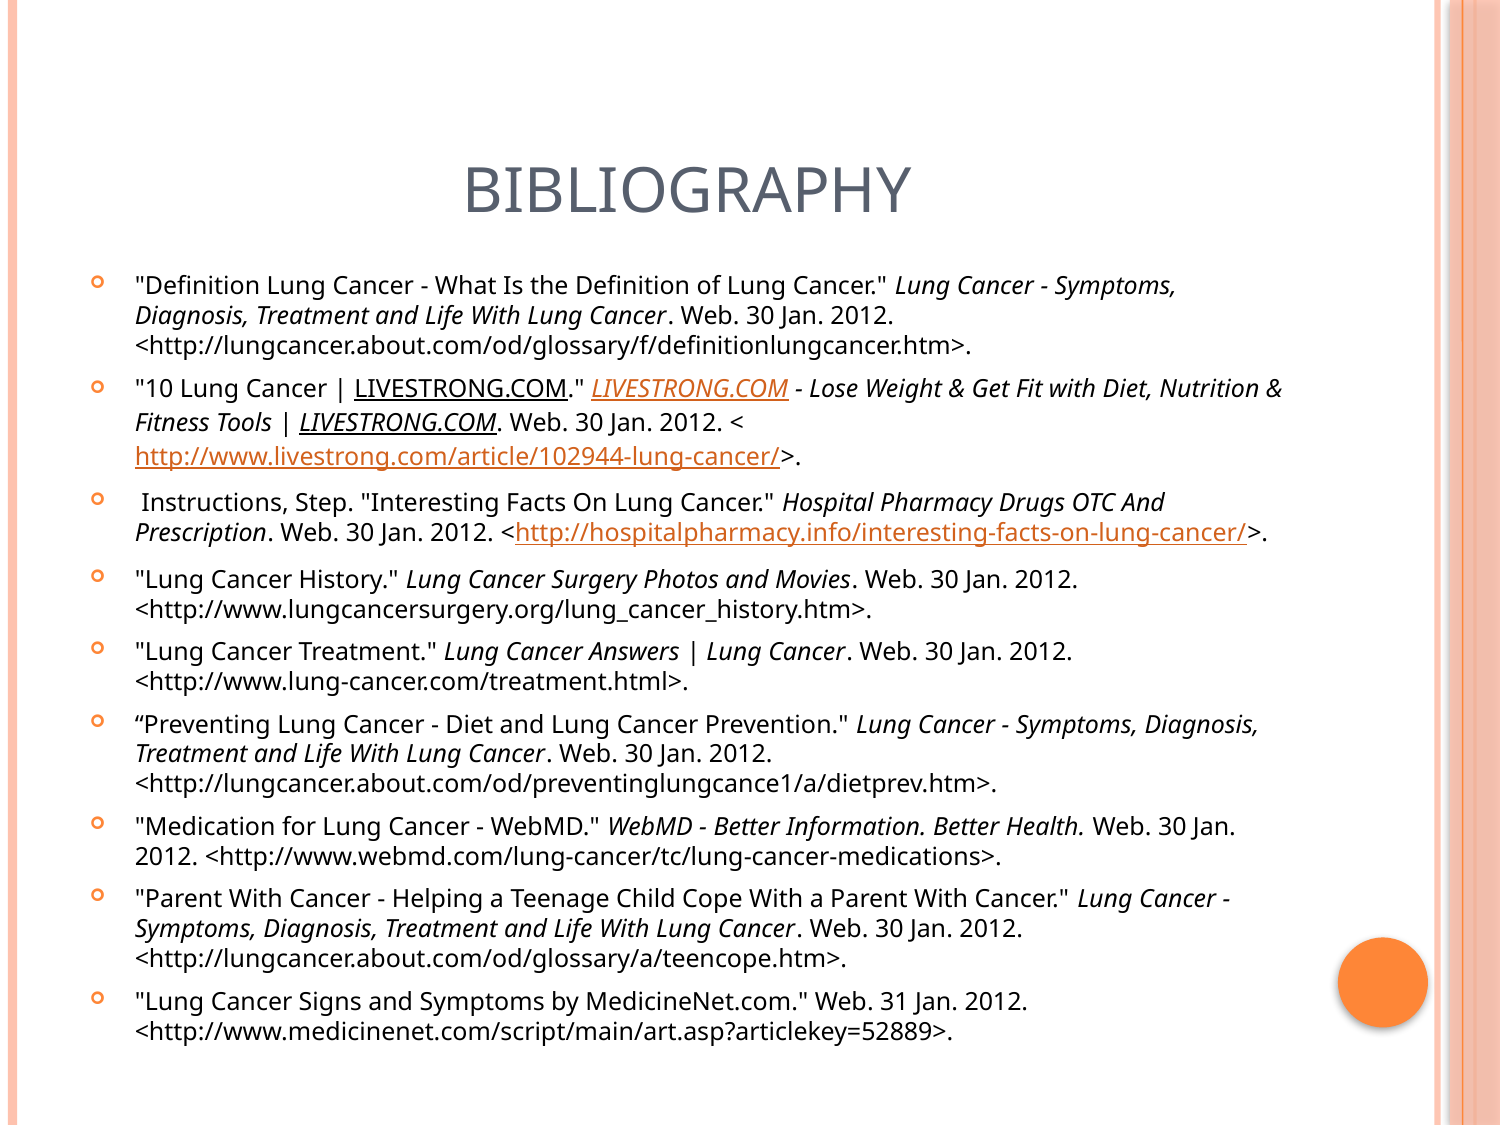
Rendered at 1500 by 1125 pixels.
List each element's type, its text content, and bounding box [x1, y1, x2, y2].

title Bibliography [75, 45, 1300, 233]
list "Definition Lung Cancer - What Is the Definition of Lung Cancer." Lung Cancer - Symptoms, Diagnosis, Treatment and Life With Lung Cancer. Web. 30 Jan. 2012. <http://lungcancer.about.com/od/glossary/f/definitionlungcancer.htm>. "10 Lung Cancer | LIVESTRONG.COM." LIVESTRONG.COM - Lose Weight & Get Fit with Diet, Nutrition & Fitness Tools | LIVESTRONG.COM. Web. 30 Jan. 2012. <http://www.livestrong.com/article/102944-lung-cancer/>. Instructions, Step. "Interesting Facts On Lung Cancer." Hospital Pharmacy Drugs OTC And Prescription. Web. 30 Jan. 2012. <http://hospitalpharmacy.info/interesting-facts-on-lung-cancer/>. "Lung Cancer History." Lung Cancer Surgery Photos and Movies. Web. 30 Jan. 2012. <http://www.lungcancersurgery.org/lung_cancer_history.htm>. "Lung Cancer Treatment." Lung Cancer Answers | Lung Cancer. Web. 30 Jan. 2012. <http://www.lung-cancer.com/treatment.html>. “Preventing Lung Cancer - Diet and Lung Cancer Prevention." Lung Cancer - Symptoms, Diagnosis, Treatment and Life With Lung Cancer. Web. 30 Jan. 2012. <http://lungcancer.about.com/od/preventinglungcance1/a/dietprev.htm>. "Medication for Lung Cancer - WebMD." WebMD - Better Information. Better Health. Web. 30 Jan. 2012. <http://www.webmd.com/lung-cancer/tc/lung-cancer-medications>. "Parent With Cancer - Helping a Teenage Child Cope With a Parent With Cancer." Lung Cancer - Symptoms, Diagnosis, Treatment and Life With Lung Cancer. Web. 30 Jan. 2012. <http://lungcancer.about.com/od/glossary/a/teencope.htm>. "Lung Cancer Signs and Symptoms by MedicineNet.com." Web. 31 Jan. 2012. <http://www.medicinenet.com/script/main/art.asp?articlekey=52889>. [75, 262, 1300, 1062]
